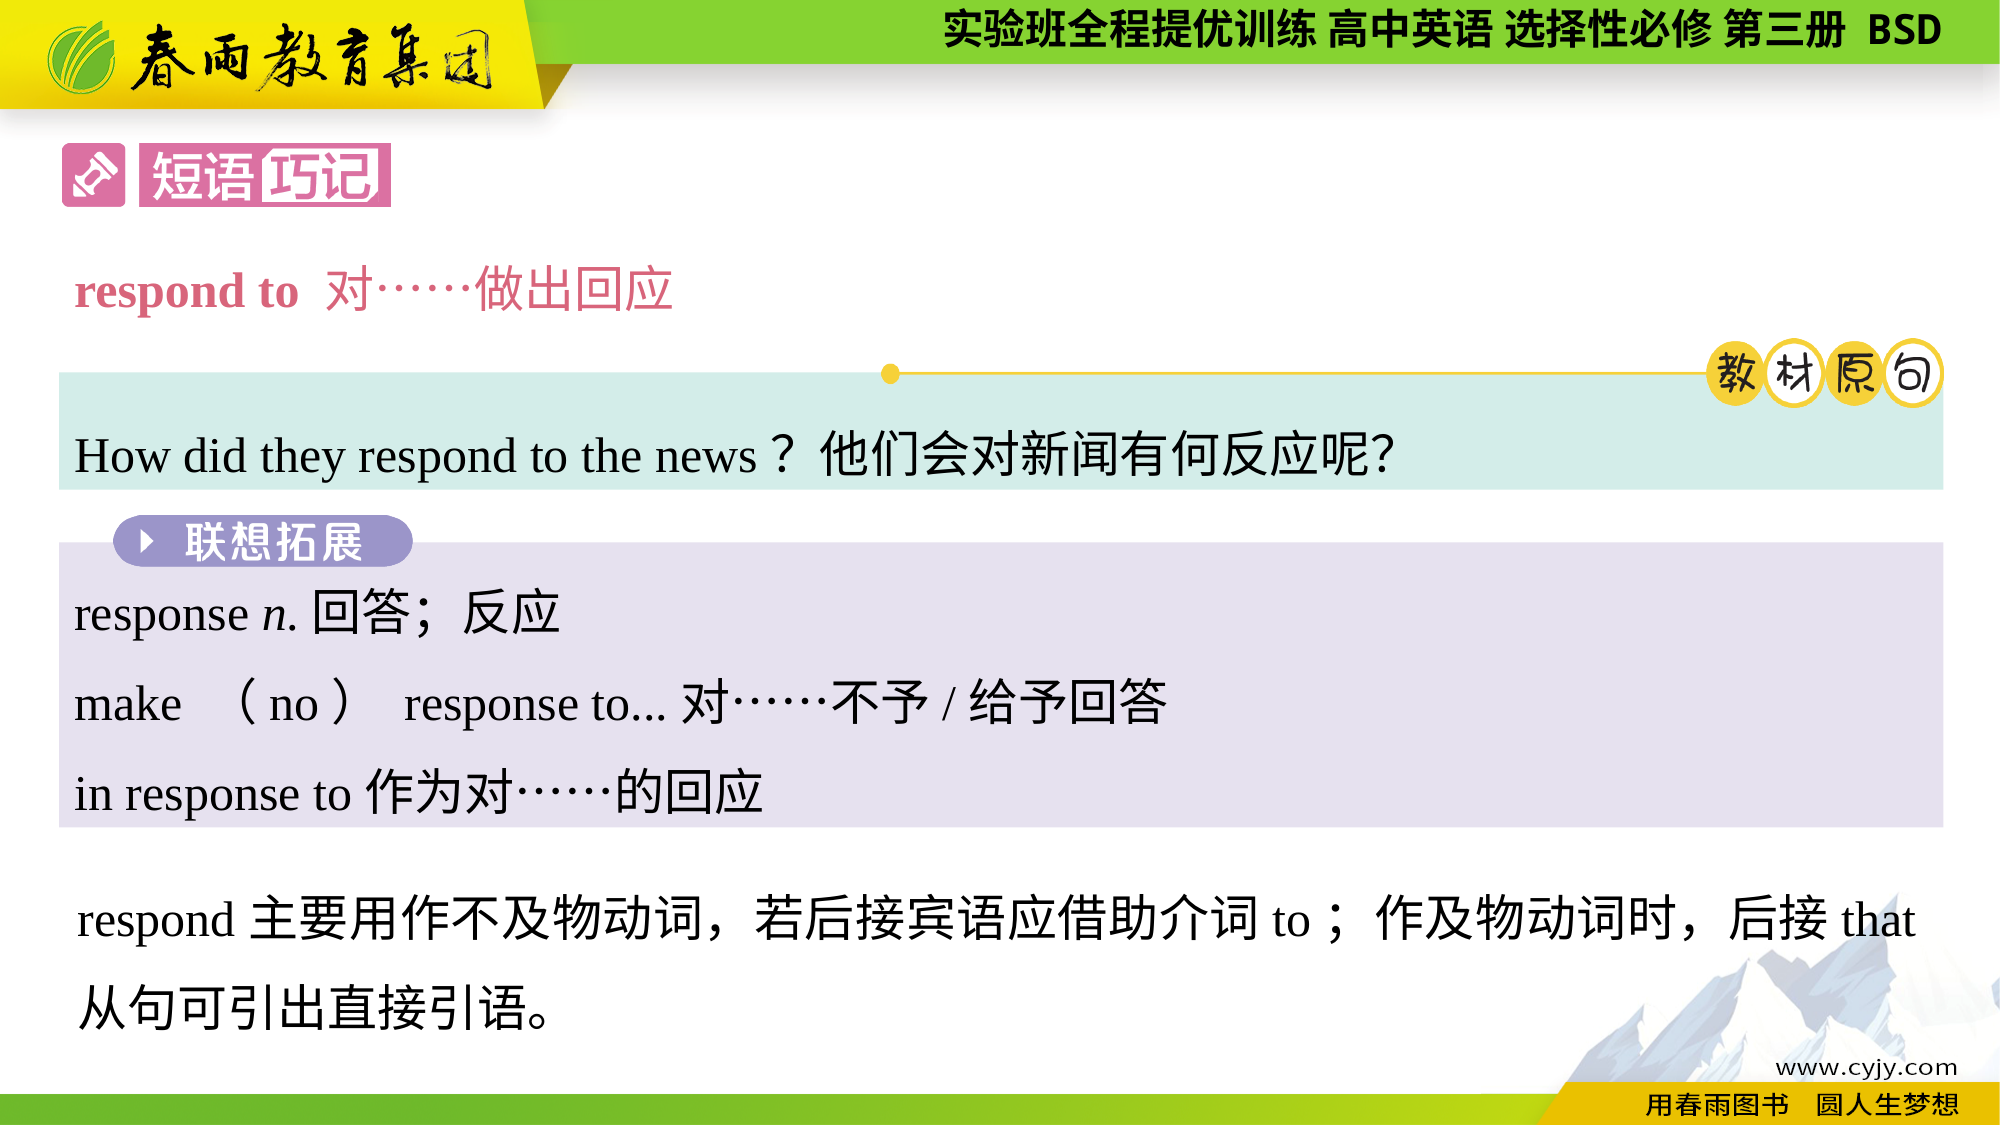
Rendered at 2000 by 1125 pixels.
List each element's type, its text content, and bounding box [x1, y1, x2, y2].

list respond to 对……做出回应 [59, 219, 1944, 315]
text_box respond主要用作不及物动词，若后接宾语应借助介词to；作及物动词时，后接that从句可引出直接引语。 [62, 849, 1944, 1045]
text_box How did they respond to the news？他们会对新闻有何反应呢？ [59, 372, 1944, 490]
text_box response n.回答；反应 make （no） response to...对……不予/给予回答 in response to作为对……的回应 [59, 542, 1944, 828]
picture [0, 0, 2000, 1125]
